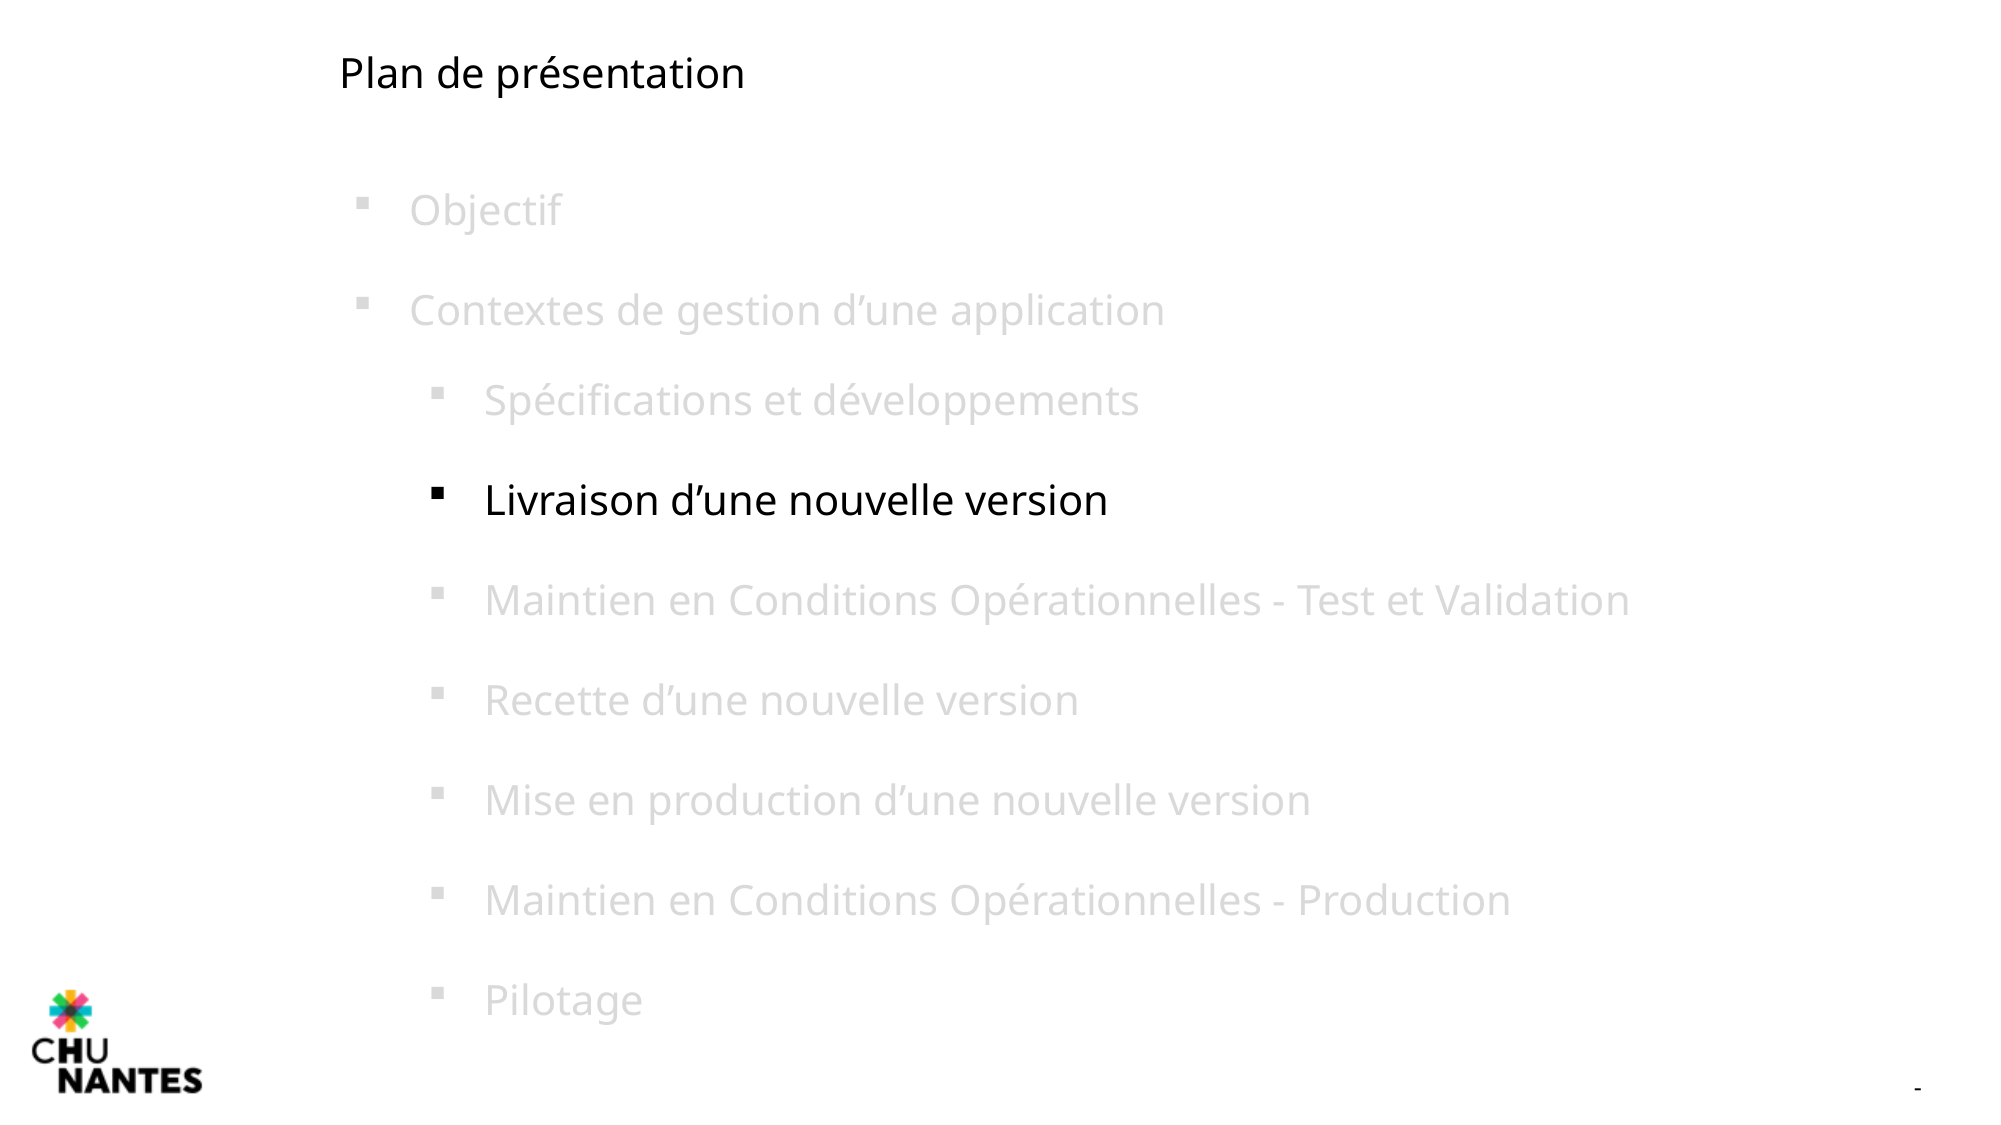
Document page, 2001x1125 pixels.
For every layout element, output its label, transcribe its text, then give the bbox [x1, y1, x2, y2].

title Plan de présentation [324, 45, 1675, 138]
text_box Objectif Contextes de gestion d’une application Spécifications et développements Livraison d’une nouvelle version Maintien en Conditions Opérationnelles - Test et Validation Recette d’une nouvelle version Mise en production d’une nouvelle version Maintien en Conditions Opérationnelles - Production Pilotage [338, 176, 1670, 1032]
picture [12, 973, 221, 1106]
